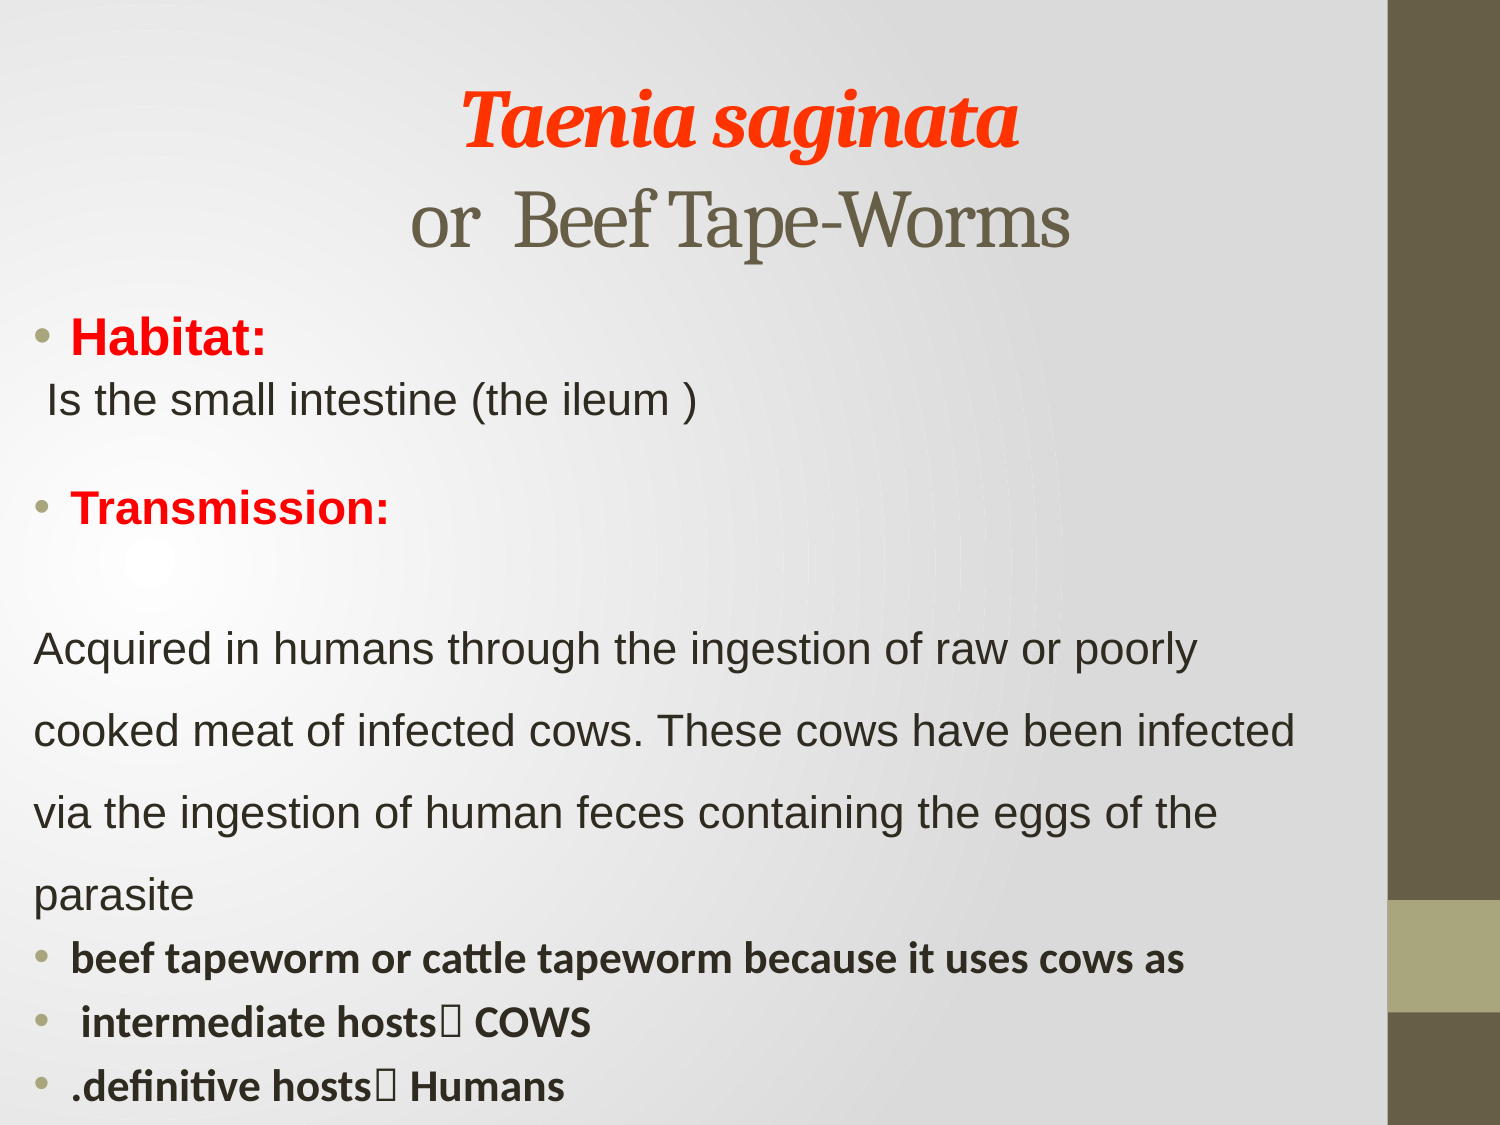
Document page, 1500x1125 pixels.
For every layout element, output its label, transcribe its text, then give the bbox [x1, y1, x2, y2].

title Taenia saginata or Beef Tape-Worms [75, 50, 1425, 278]
list Habitat: Is the small intestine (the ileum ) Transmission: Acquired in humans through the ingestion of raw or poorly cooked meat of infected cows. These cows have been infected via the ingestion of human feces containing the eggs of the parasite beef tapeworm or cattle tapeworm because it uses cows as intermediate hosts COWS .definitive hosts Humans [0, 302, 1366, 1125]
